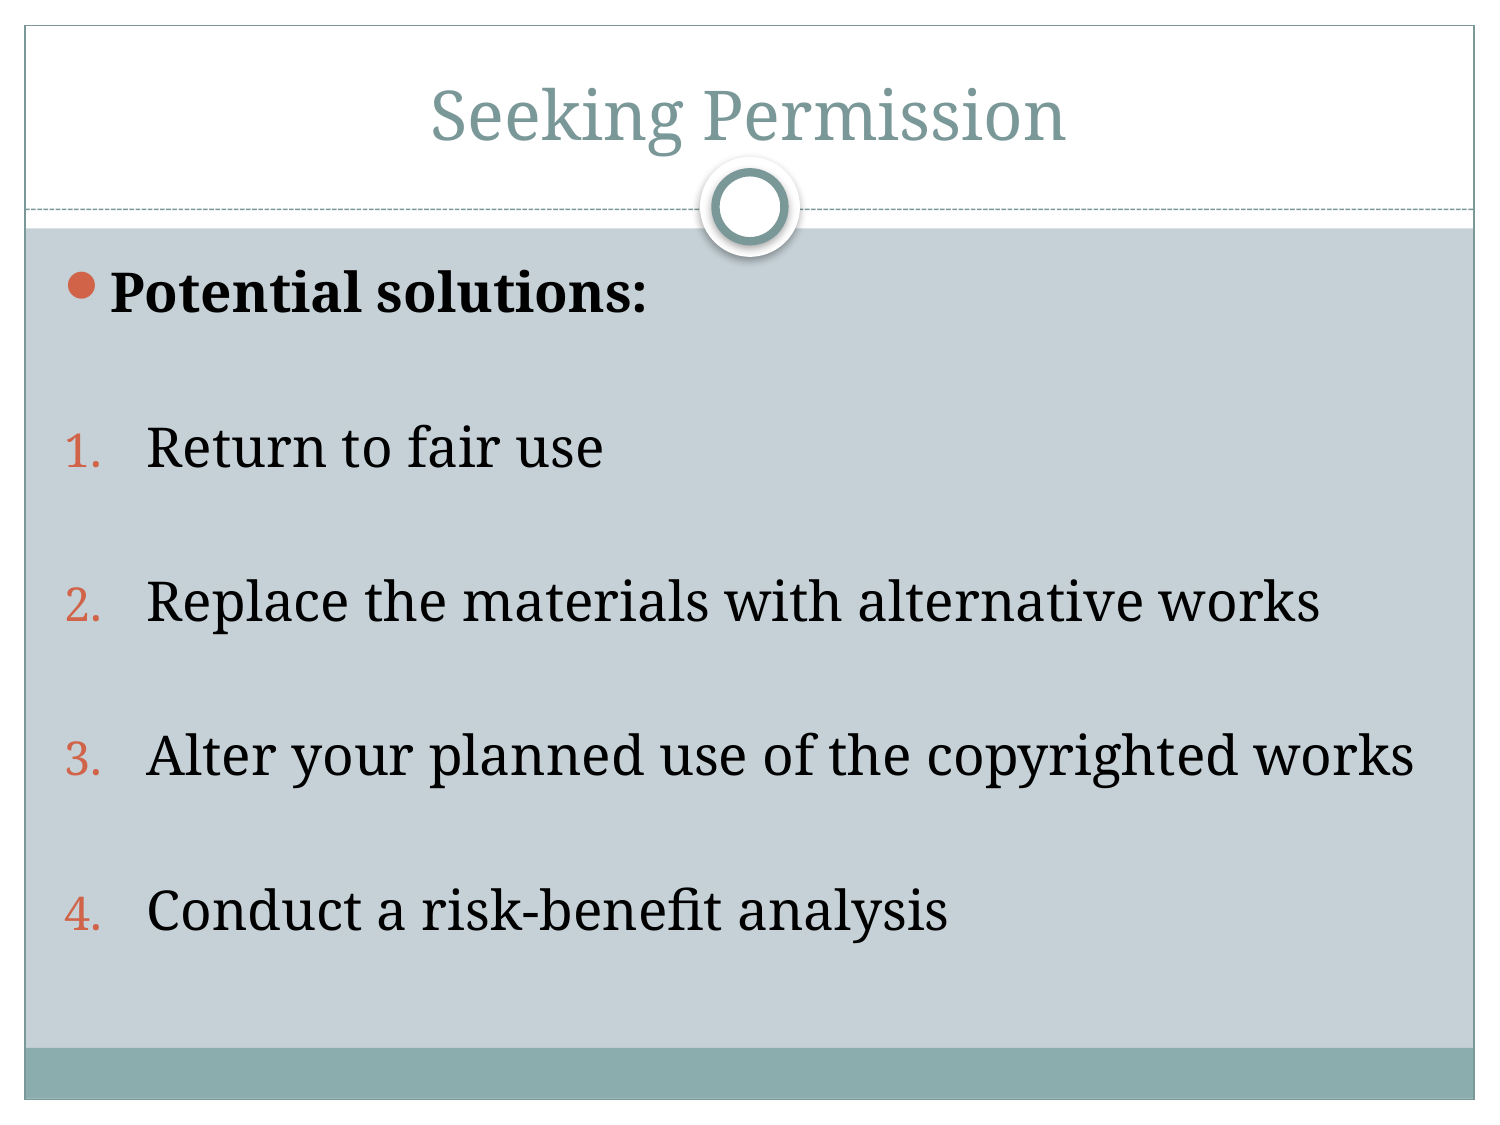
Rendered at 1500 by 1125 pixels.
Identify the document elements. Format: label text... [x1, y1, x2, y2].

list Potential solutions: Return to fair use Replace the materials with alternative works Alter your planned use of the copyrighted works Conduct a risk-benefit analysis [49, 250, 1445, 1001]
title Seeking Permission [49, 37, 1450, 162]
